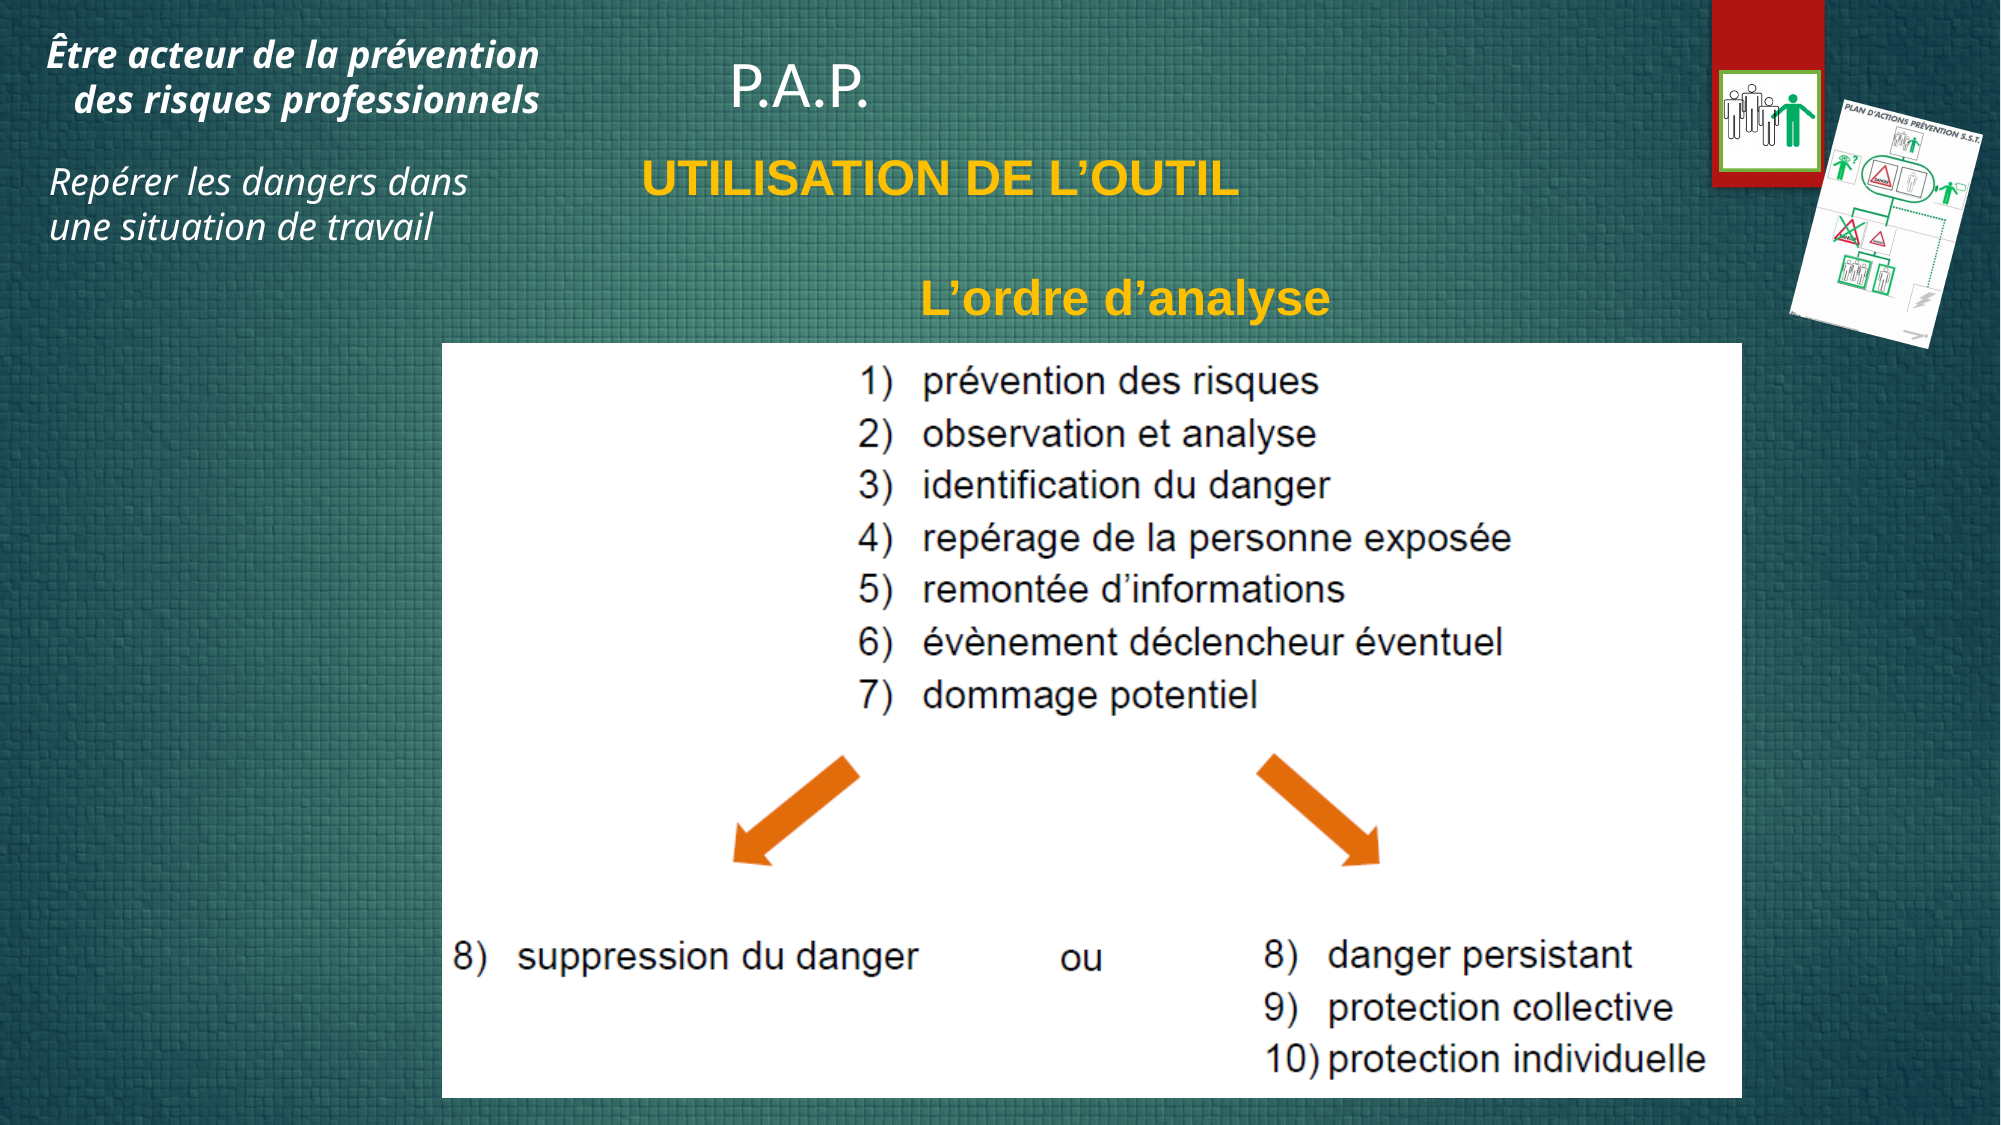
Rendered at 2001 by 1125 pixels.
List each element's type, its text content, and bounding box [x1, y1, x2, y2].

text_box P.A.P. [463, 33, 1138, 129]
picture [1718, 70, 1982, 348]
text_box UTILISATION DE L’OUTIL L’ordre d’analyse [626, 138, 1665, 333]
text_box Être acteur de la prévention des risques professionnels [9, 23, 556, 128]
text_box Repérer les dangers dans une situation de travail [34, 150, 556, 256]
picture [442, 343, 1742, 1098]
